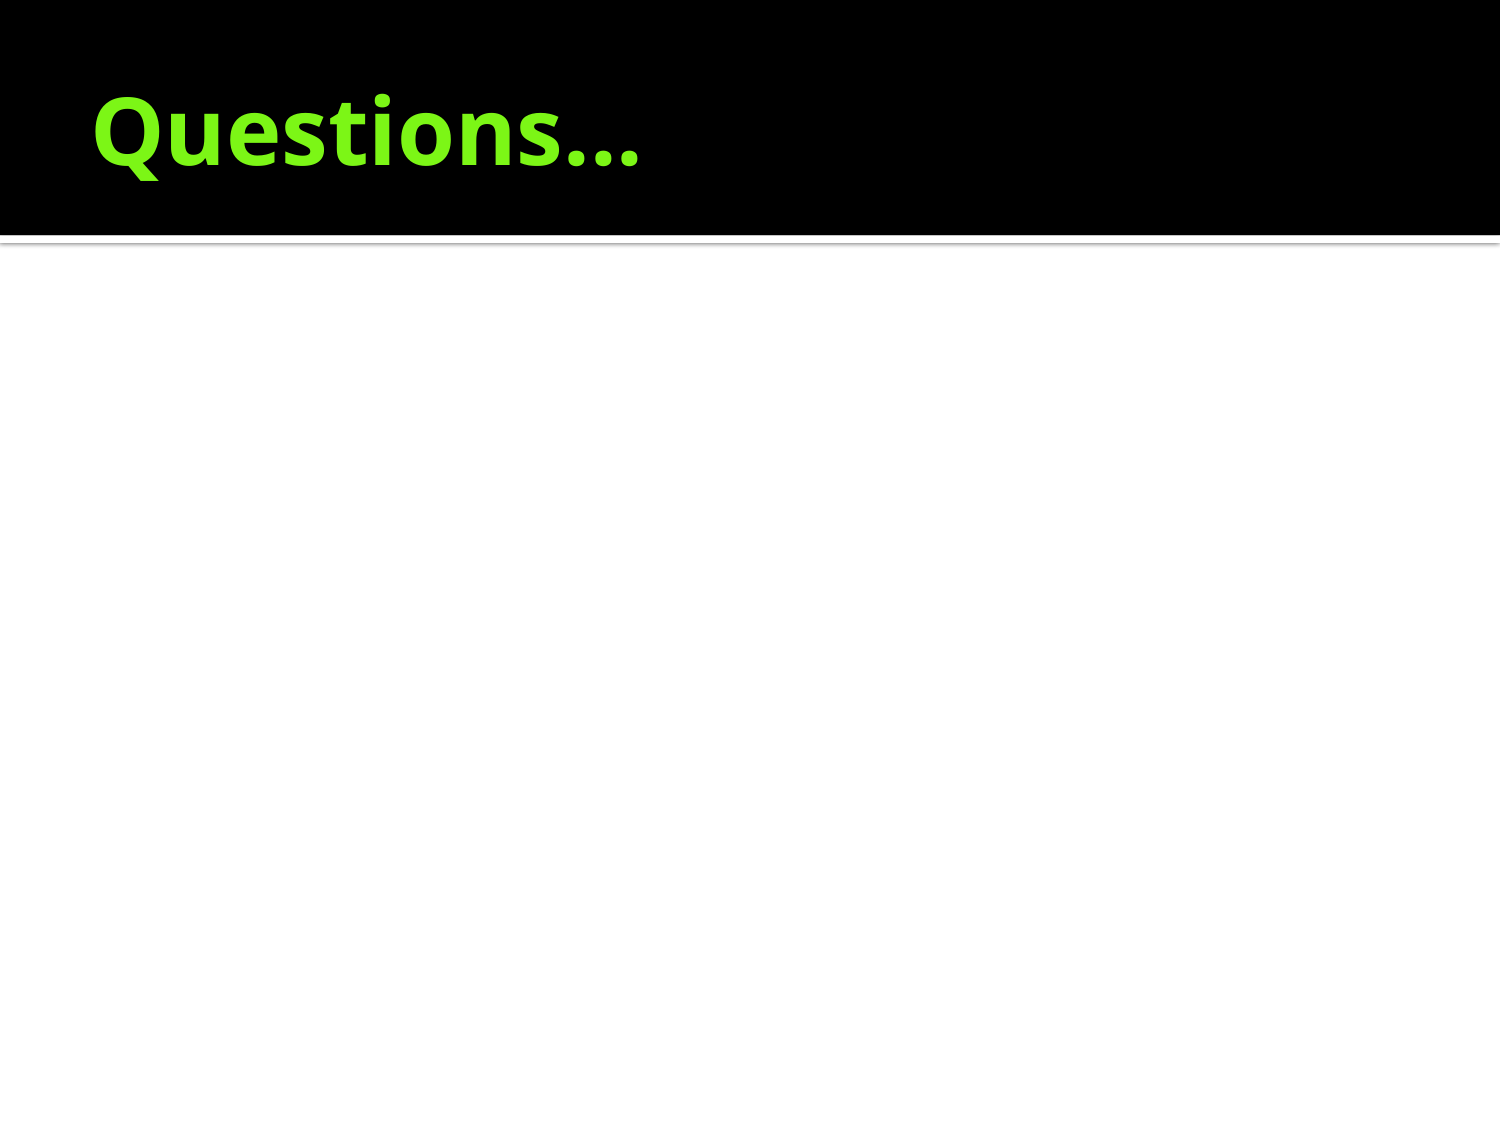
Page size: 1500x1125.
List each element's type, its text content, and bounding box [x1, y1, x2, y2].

title Questions... [75, 25, 1425, 231]
